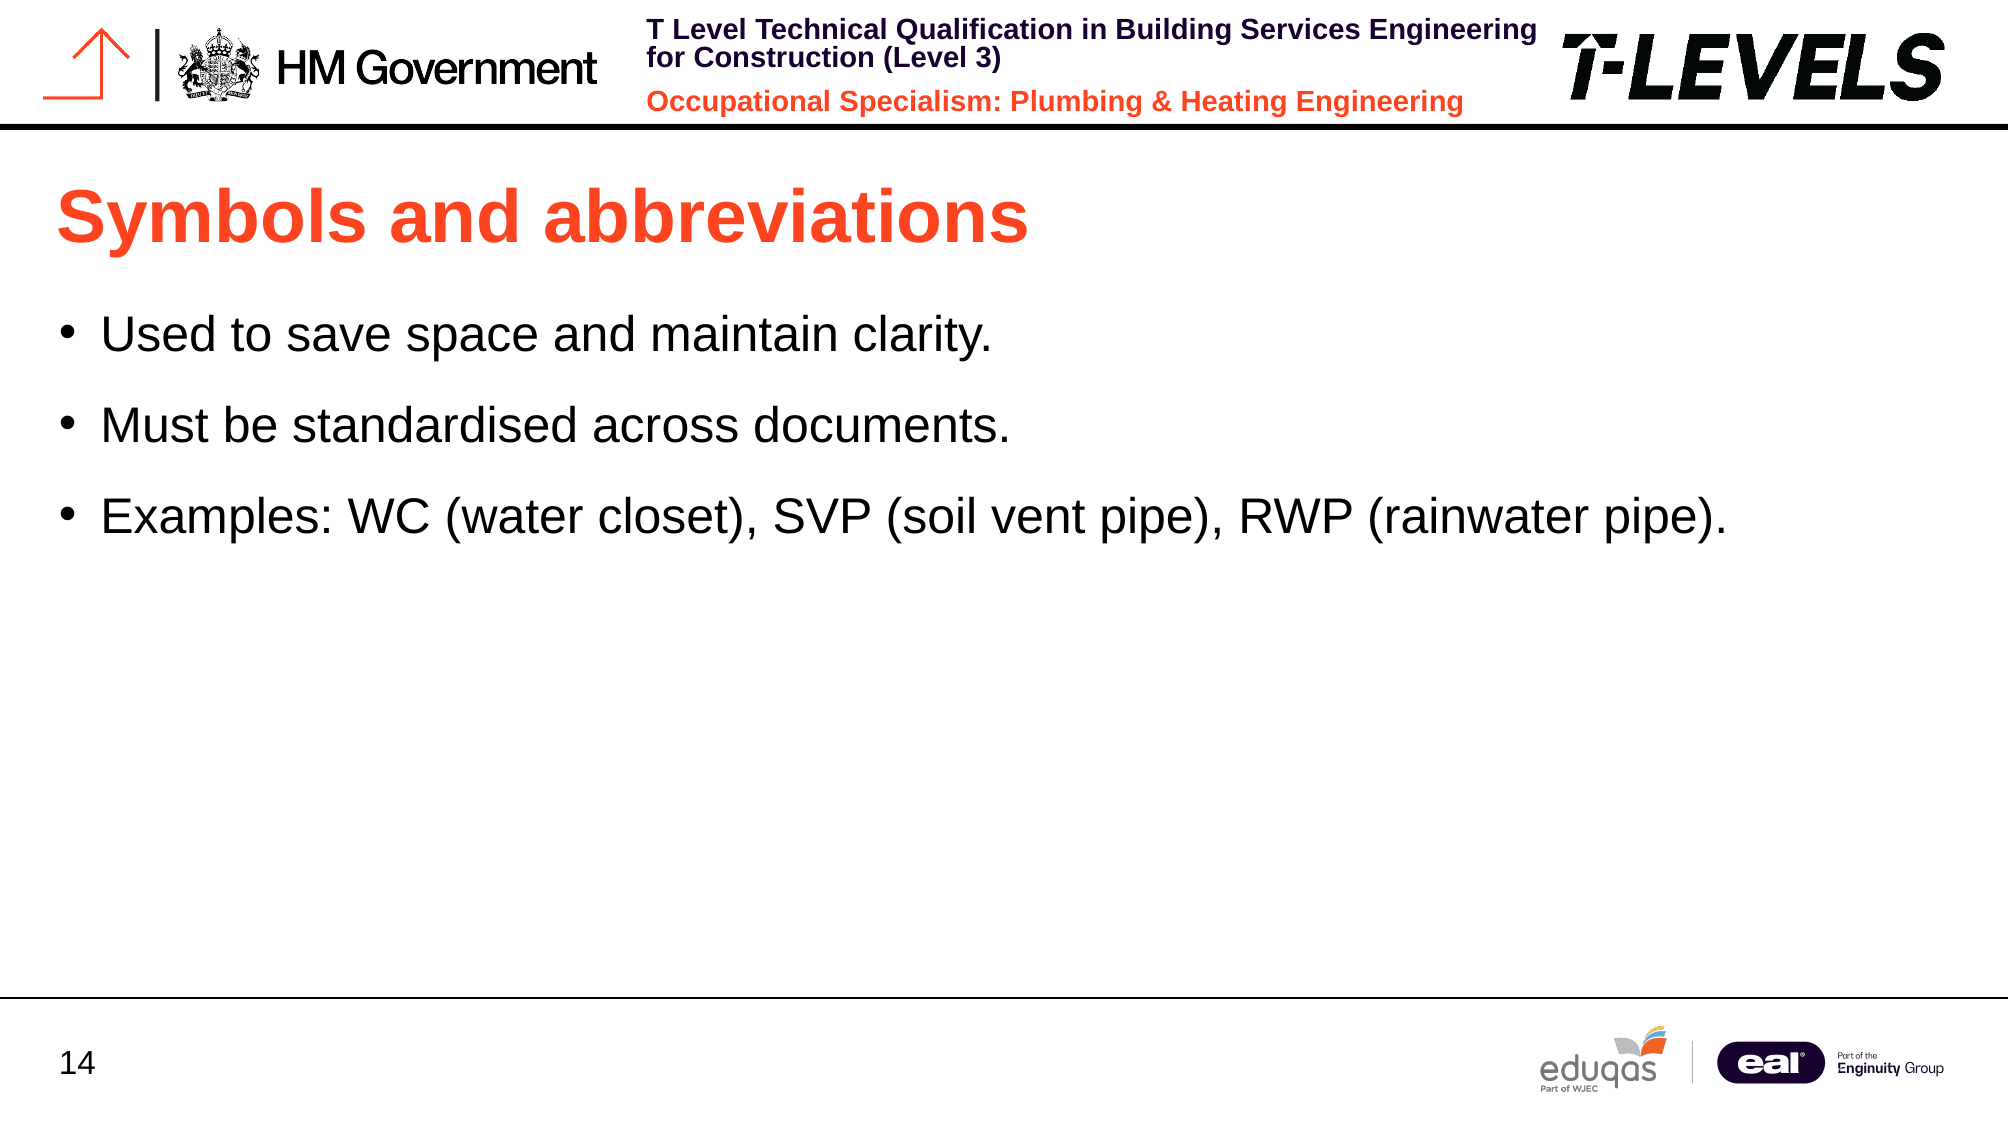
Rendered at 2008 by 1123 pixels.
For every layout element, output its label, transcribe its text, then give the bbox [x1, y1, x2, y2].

picture [1535, 1021, 1949, 1097]
list Used to save space and maintain clarity. Must be standardised across documents. Examples: WC (water closet), SVP (soil vent pipe), RWP (rainwater pipe). [59, 295, 1901, 975]
title Symbols and abbreviations [41, 111, 1949, 314]
picture [155, 28, 597, 102]
picture [1543, 25, 1964, 108]
picture [38, 27, 136, 100]
